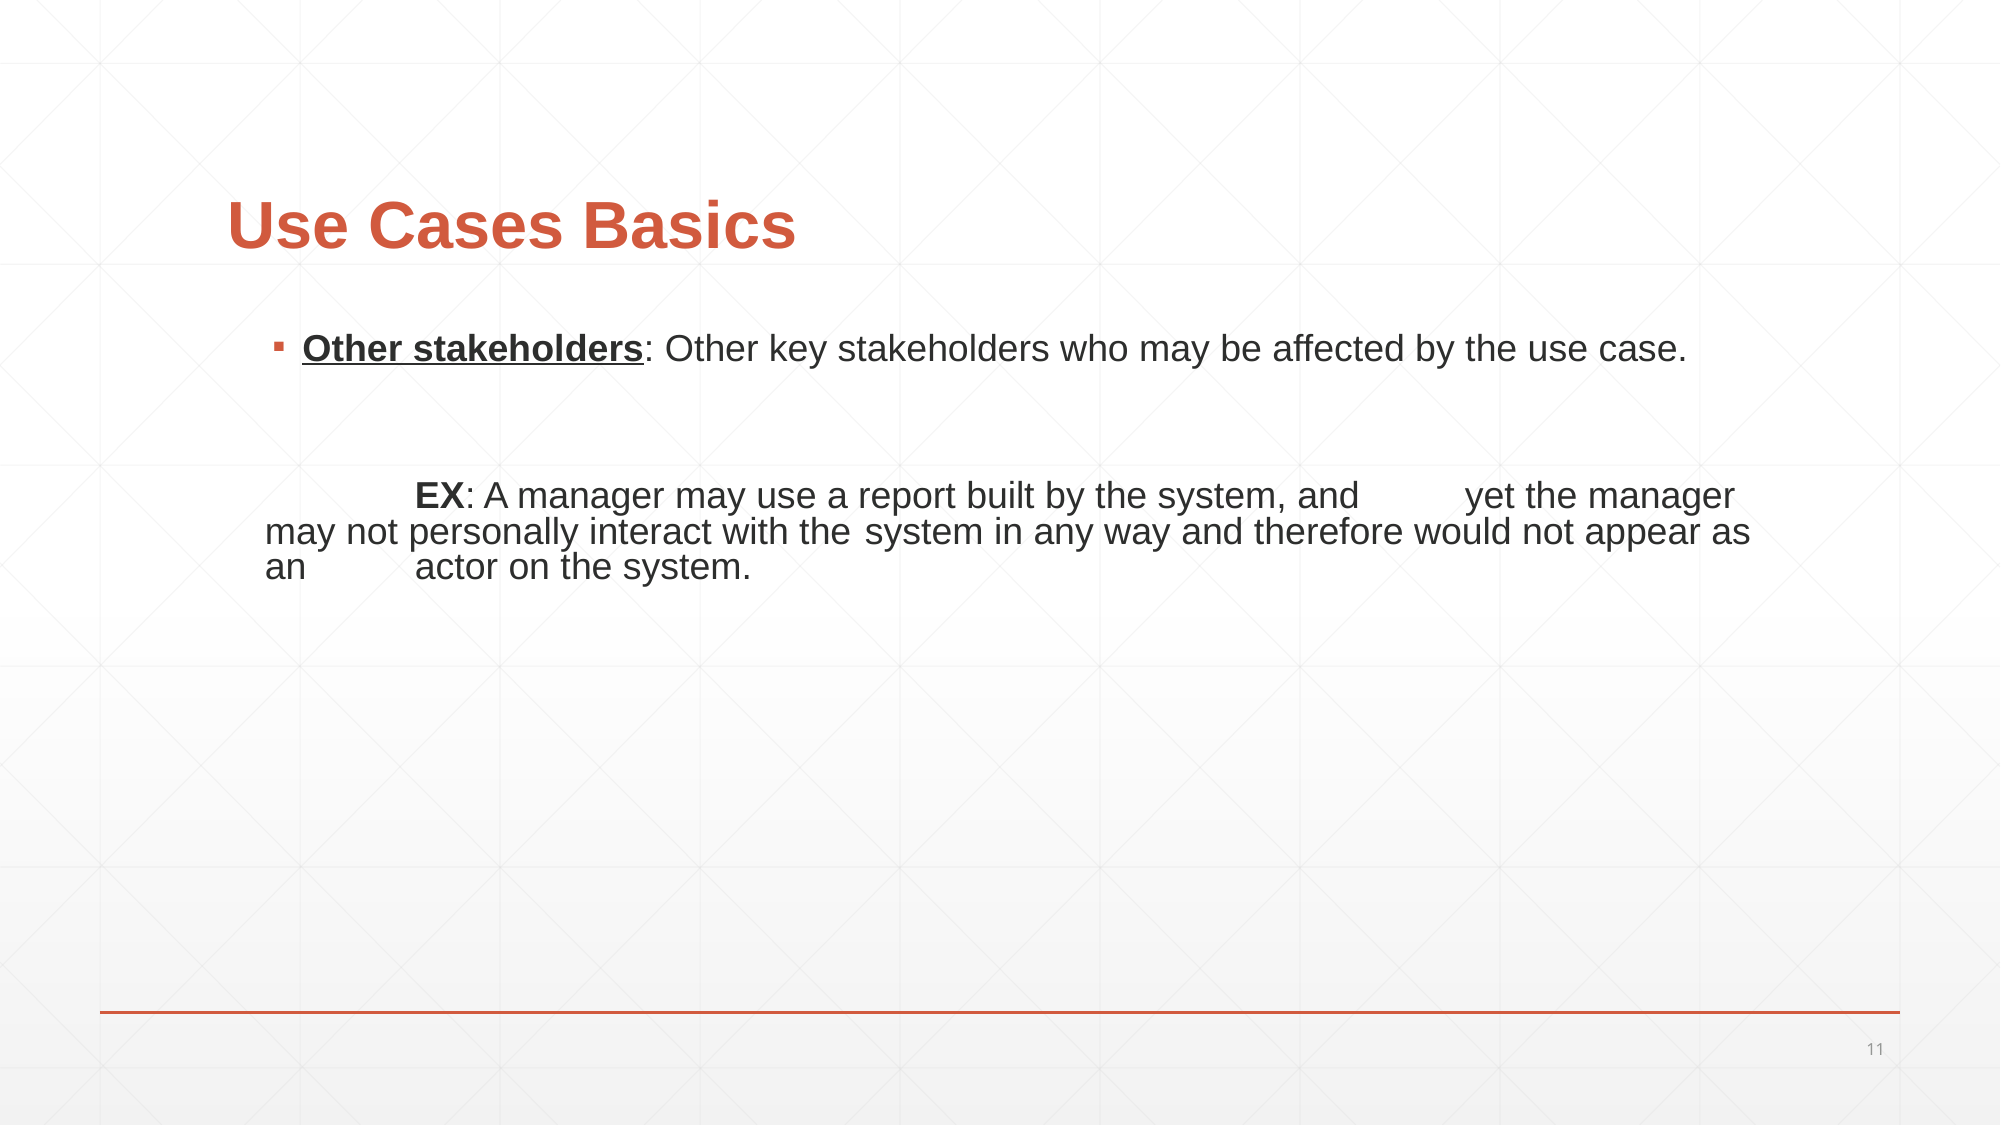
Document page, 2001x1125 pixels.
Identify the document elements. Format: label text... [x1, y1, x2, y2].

list Other stakeholders: Other key stakeholders who may be affected by the use case. EX: A manager may use a report built by the system, and yet the manager may not personally interact with the system in any way and therefore would not appear as an actor on the system. [212, 324, 1788, 950]
title Use Cases Basics [212, 82, 1788, 271]
slide_number 11 [1749, 1031, 1901, 1069]
